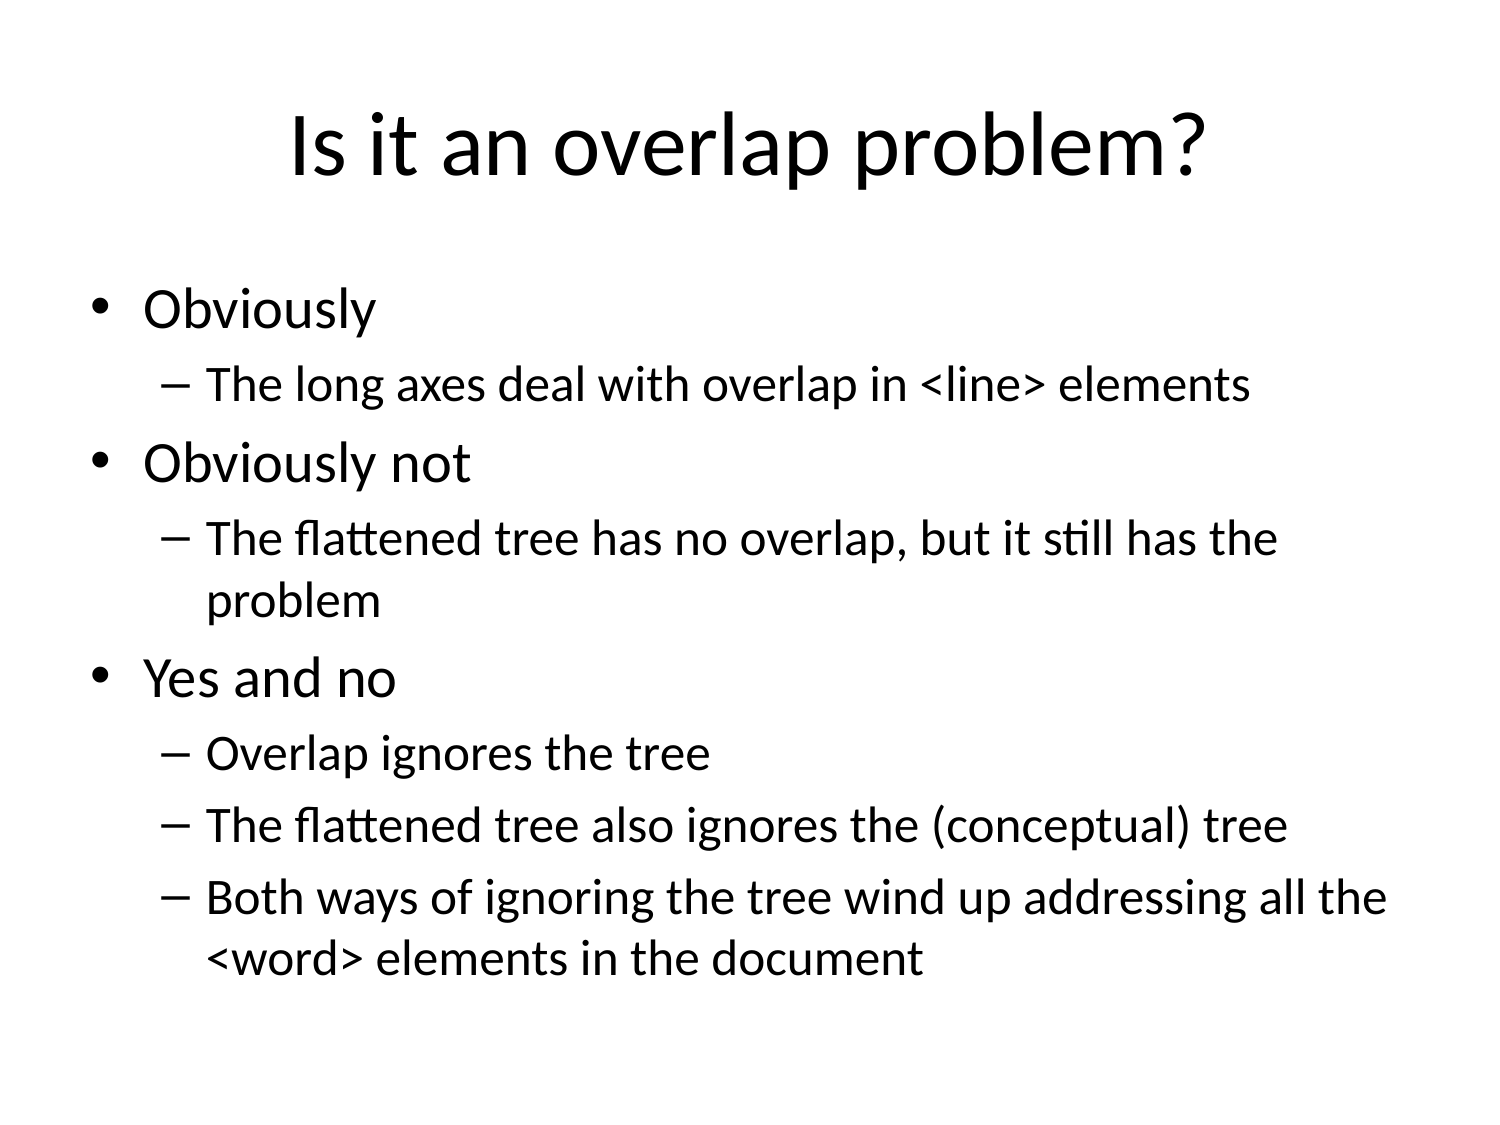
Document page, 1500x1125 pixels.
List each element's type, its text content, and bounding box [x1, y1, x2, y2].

title Is it an overlap problem? [75, 45, 1425, 233]
list Obviously The long axes deal with overlap in <line> elements Obviously not The flattened tree has no overlap, but it still has the problem Yes and no Overlap ignores the tree The flattened tree also ignores the (conceptual) tree Both ways of ignoring the tree wind up addressing all the <word> elements in the document [75, 262, 1425, 1005]
